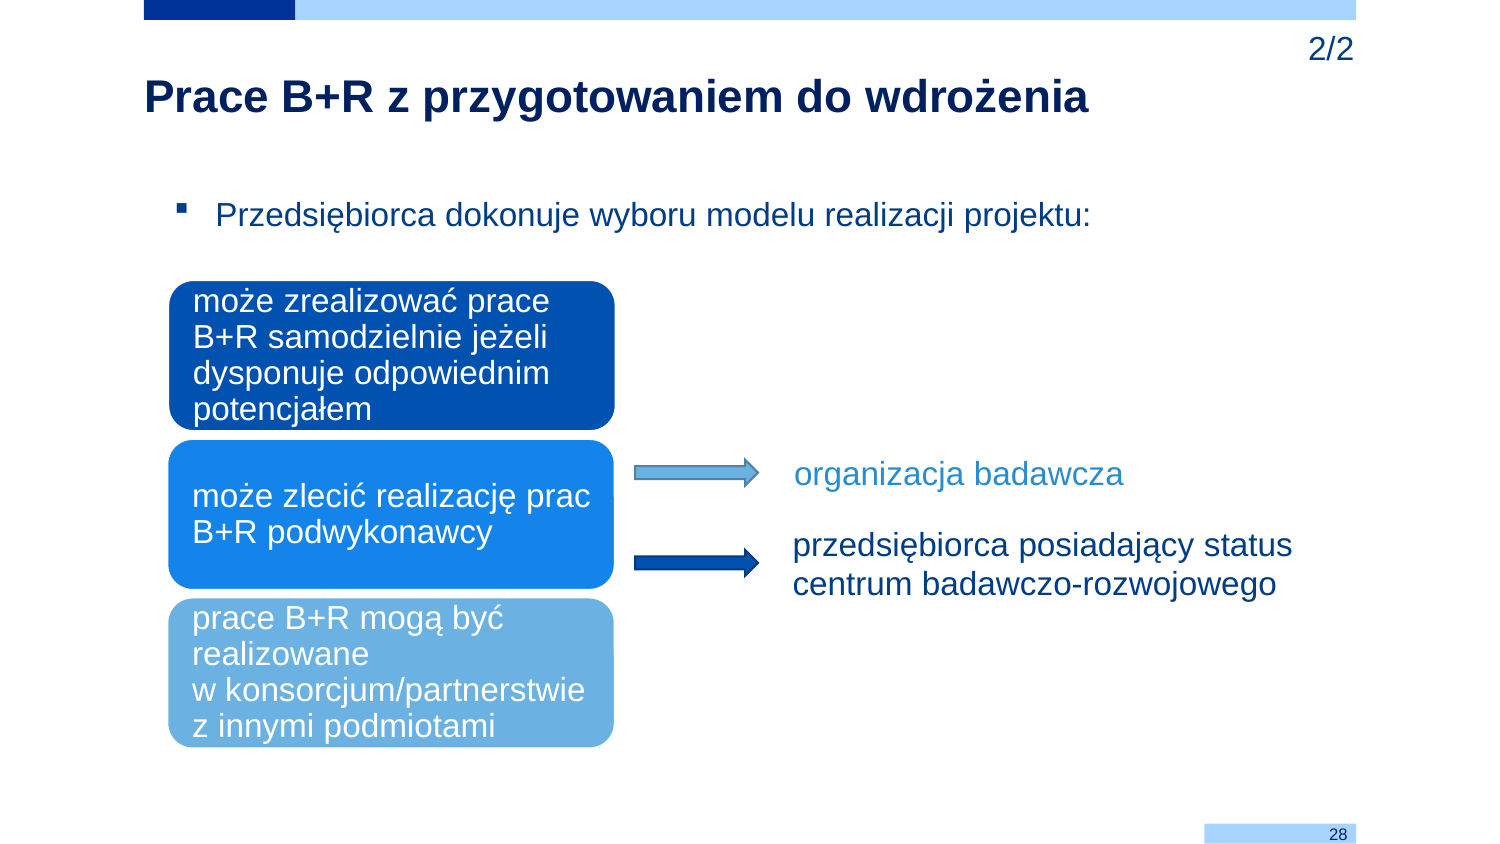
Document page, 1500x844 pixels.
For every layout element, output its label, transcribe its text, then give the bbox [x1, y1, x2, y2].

text_box przedsiębiorca posiadający status centrum badawczo-rozwojowego [1013, 515, 1329, 610]
text_box organizacja badawcza [1013, 444, 1149, 500]
text_box 28 [1196, 823, 1348, 844]
text_box Przedsiębiorca dokonuje wyboru modelu realizacji projektu: [159, 185, 1282, 240]
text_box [0, 280, 1013, 749]
text_box 2/2 [1293, 20, 1417, 75]
text_box Prace B+R z przygotowaniem do wdrożenia [129, 59, 1106, 130]
